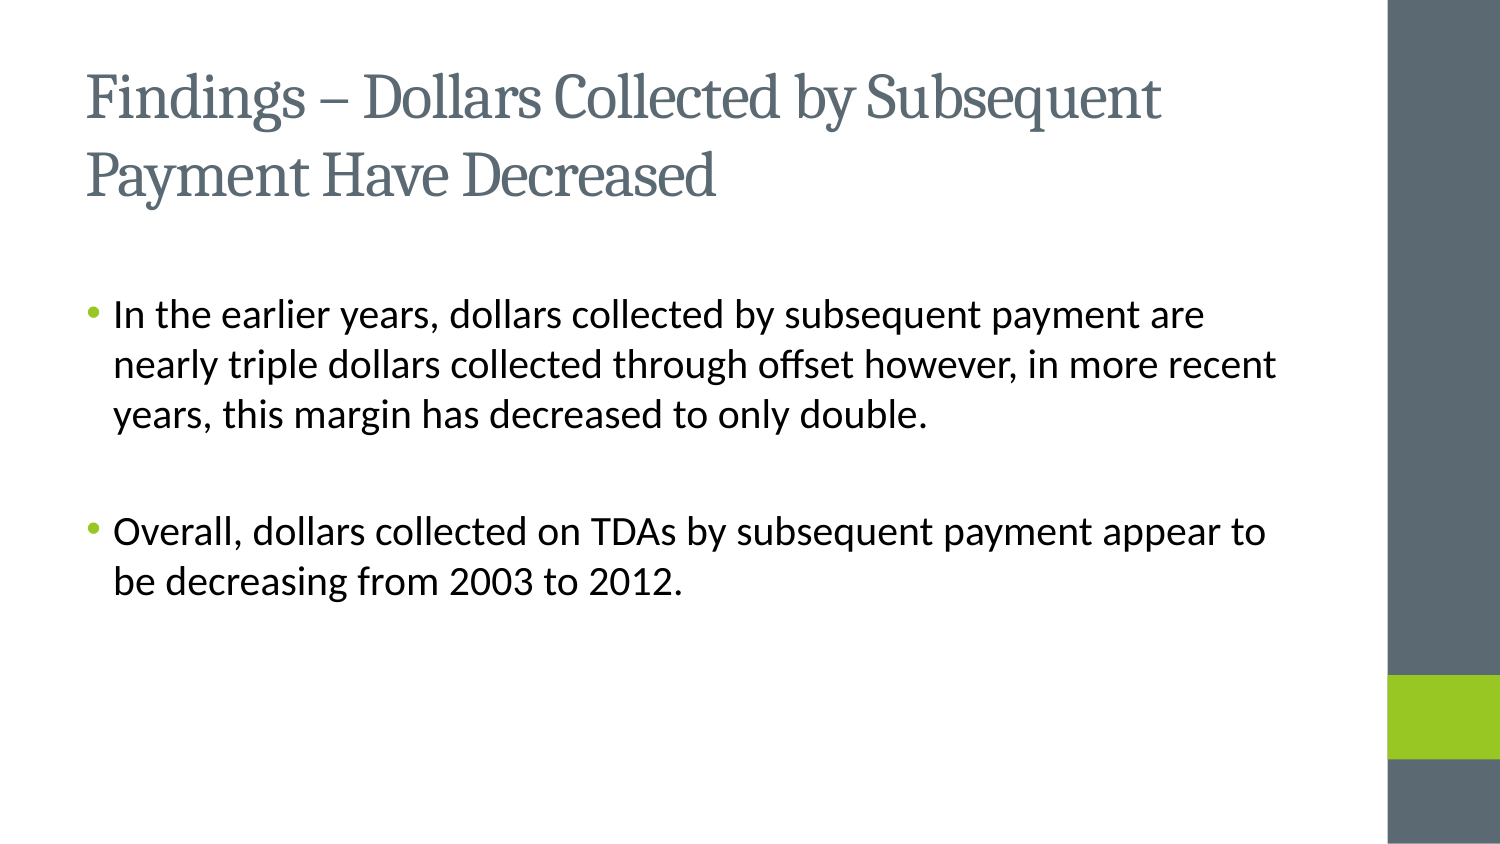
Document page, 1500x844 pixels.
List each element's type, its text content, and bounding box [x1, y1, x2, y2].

list In the earlier years, dollars collected by subsequent payment are nearly triple dollars collected through offset however, in more recent years, this margin has decreased to only double. Overall, dollars collected on TDAs by subsequent payment appear to be decreasing from 2003 to 2012. [62, 281, 1313, 751]
title Findings – Dollars Collected by Subsequent Payment Have Decreased [75, 46, 1325, 216]
